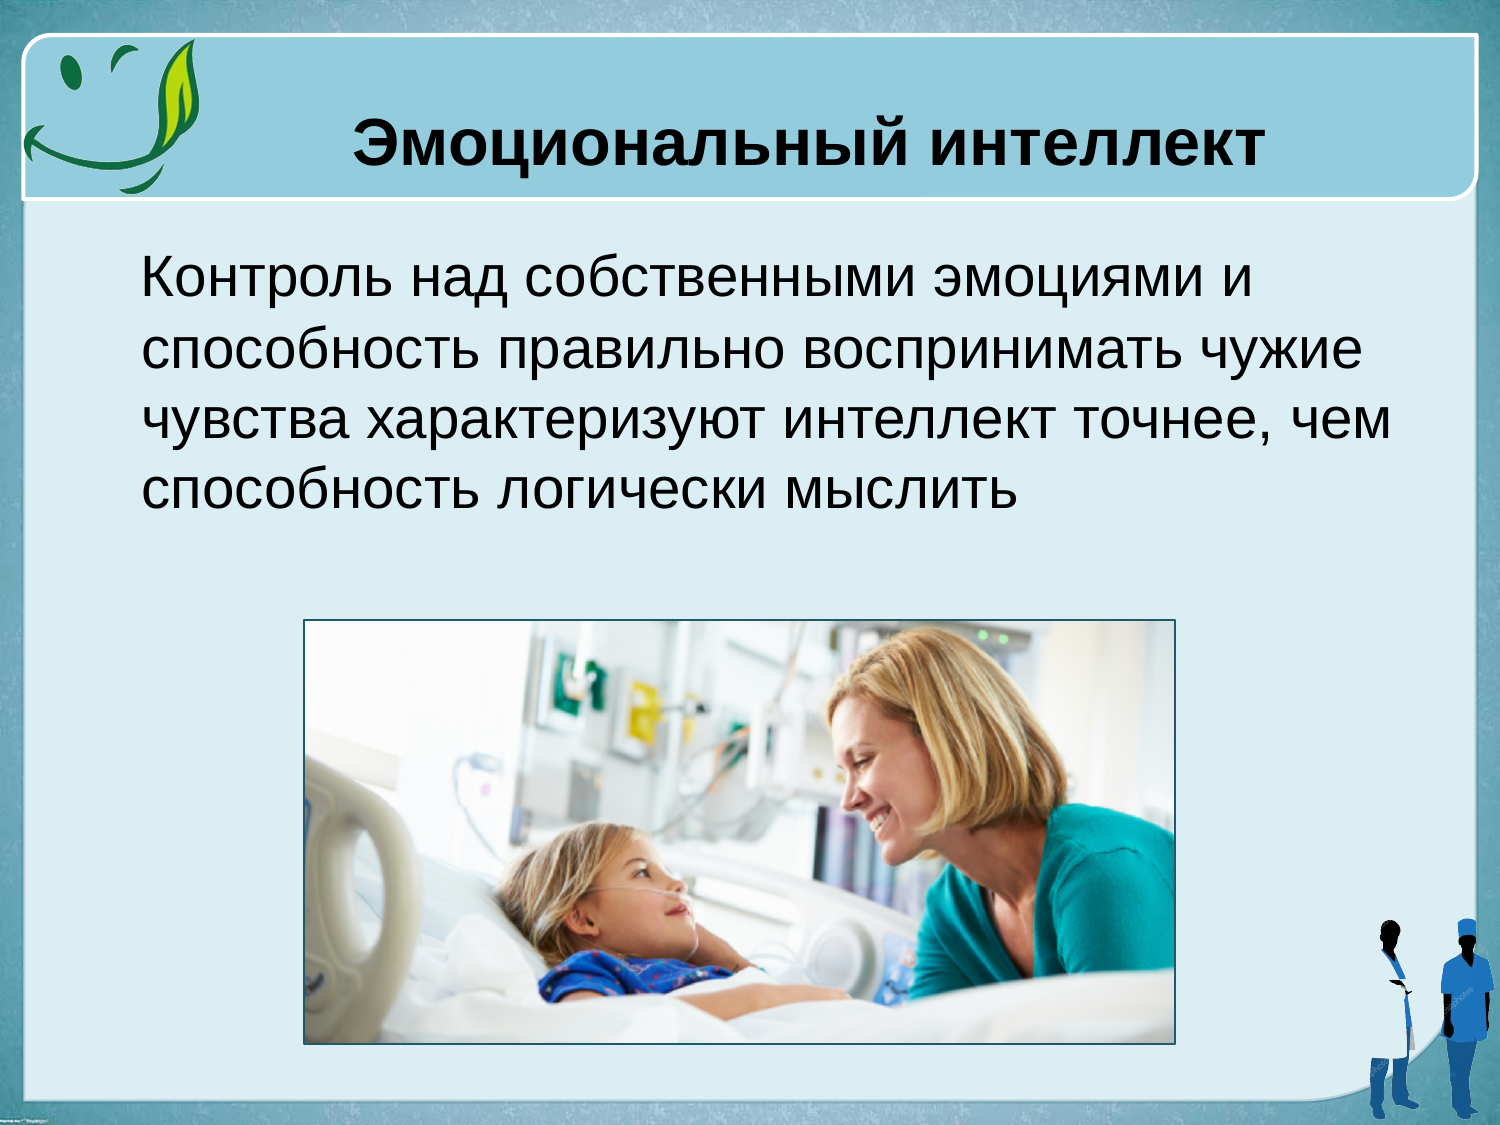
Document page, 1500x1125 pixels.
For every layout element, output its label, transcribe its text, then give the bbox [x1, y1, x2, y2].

list Контроль над собственными эмоциями и способность правильно воспринимать чужие чувства характеризуют интеллект точнее, чем способность логически мыслить [70, 222, 1443, 966]
picture [0, 0, 1500, 1125]
title Эмоциональный интеллект [194, 45, 1425, 222]
